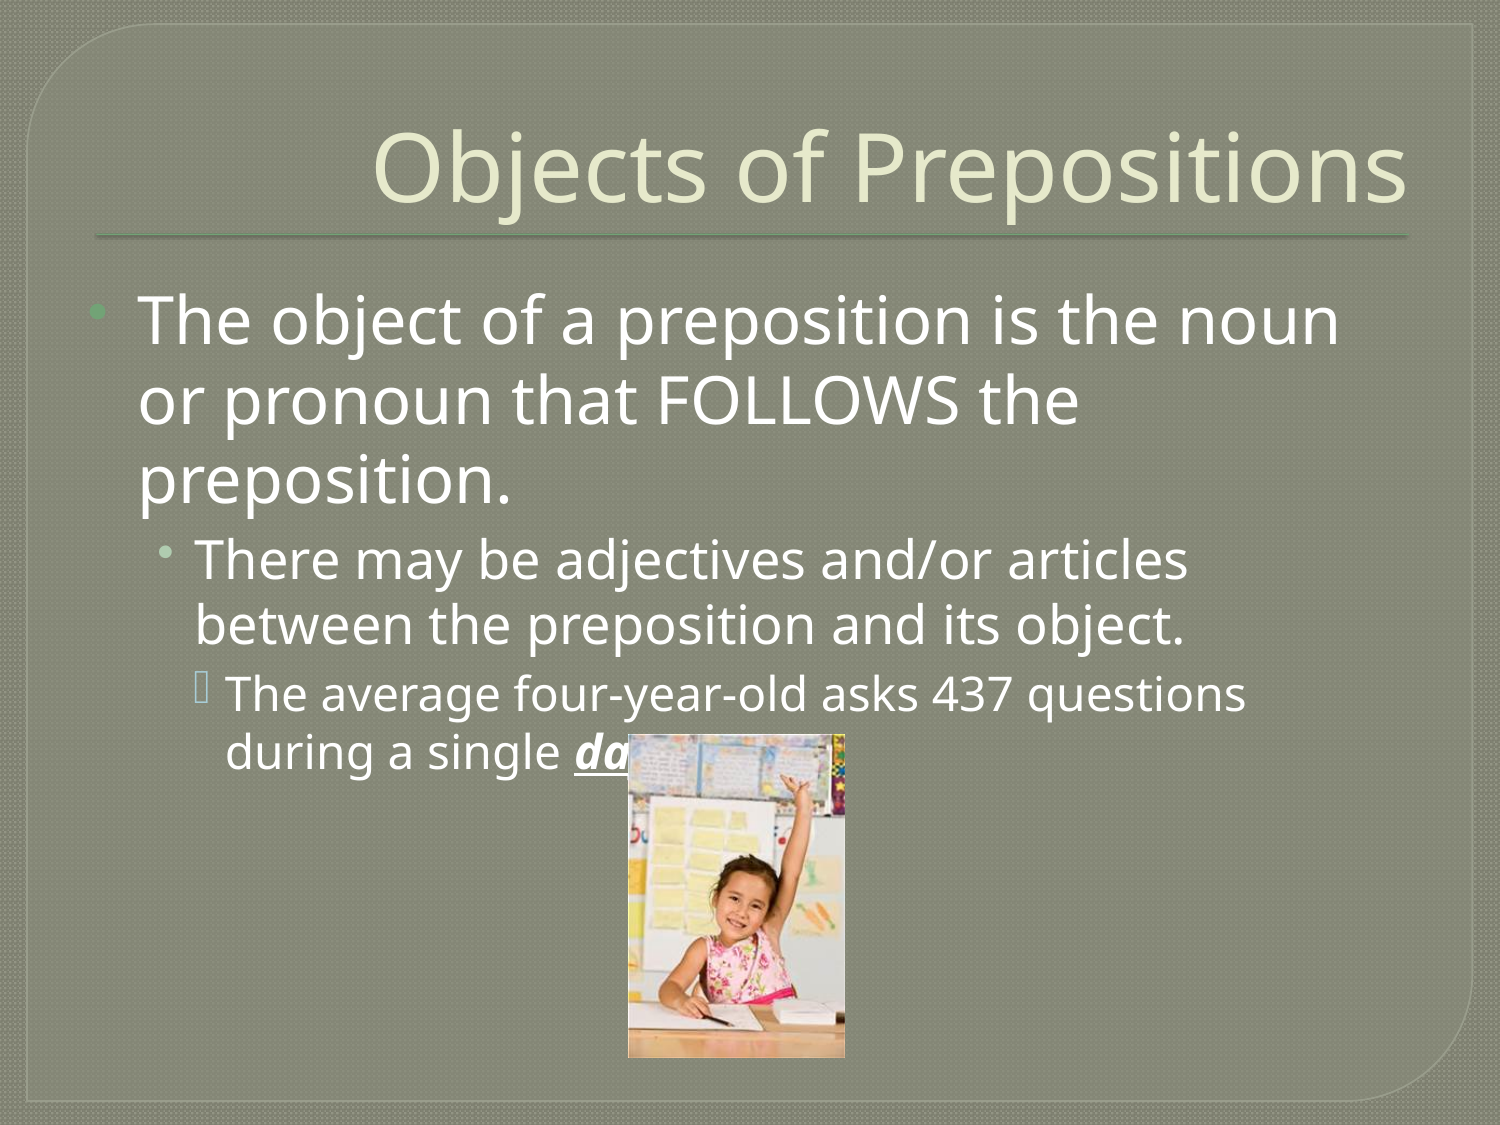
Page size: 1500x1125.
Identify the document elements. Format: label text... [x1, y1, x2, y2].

picture [627, 734, 845, 1058]
title Objects of Prepositions [75, 41, 1425, 230]
list The object of a preposition is the noun or pronoun that FOLLOWS the preposition. There may be adjectives and/or articles between the preposition and its object. The average four-year-old asks 437 questions during a single day. [75, 270, 1425, 1013]
